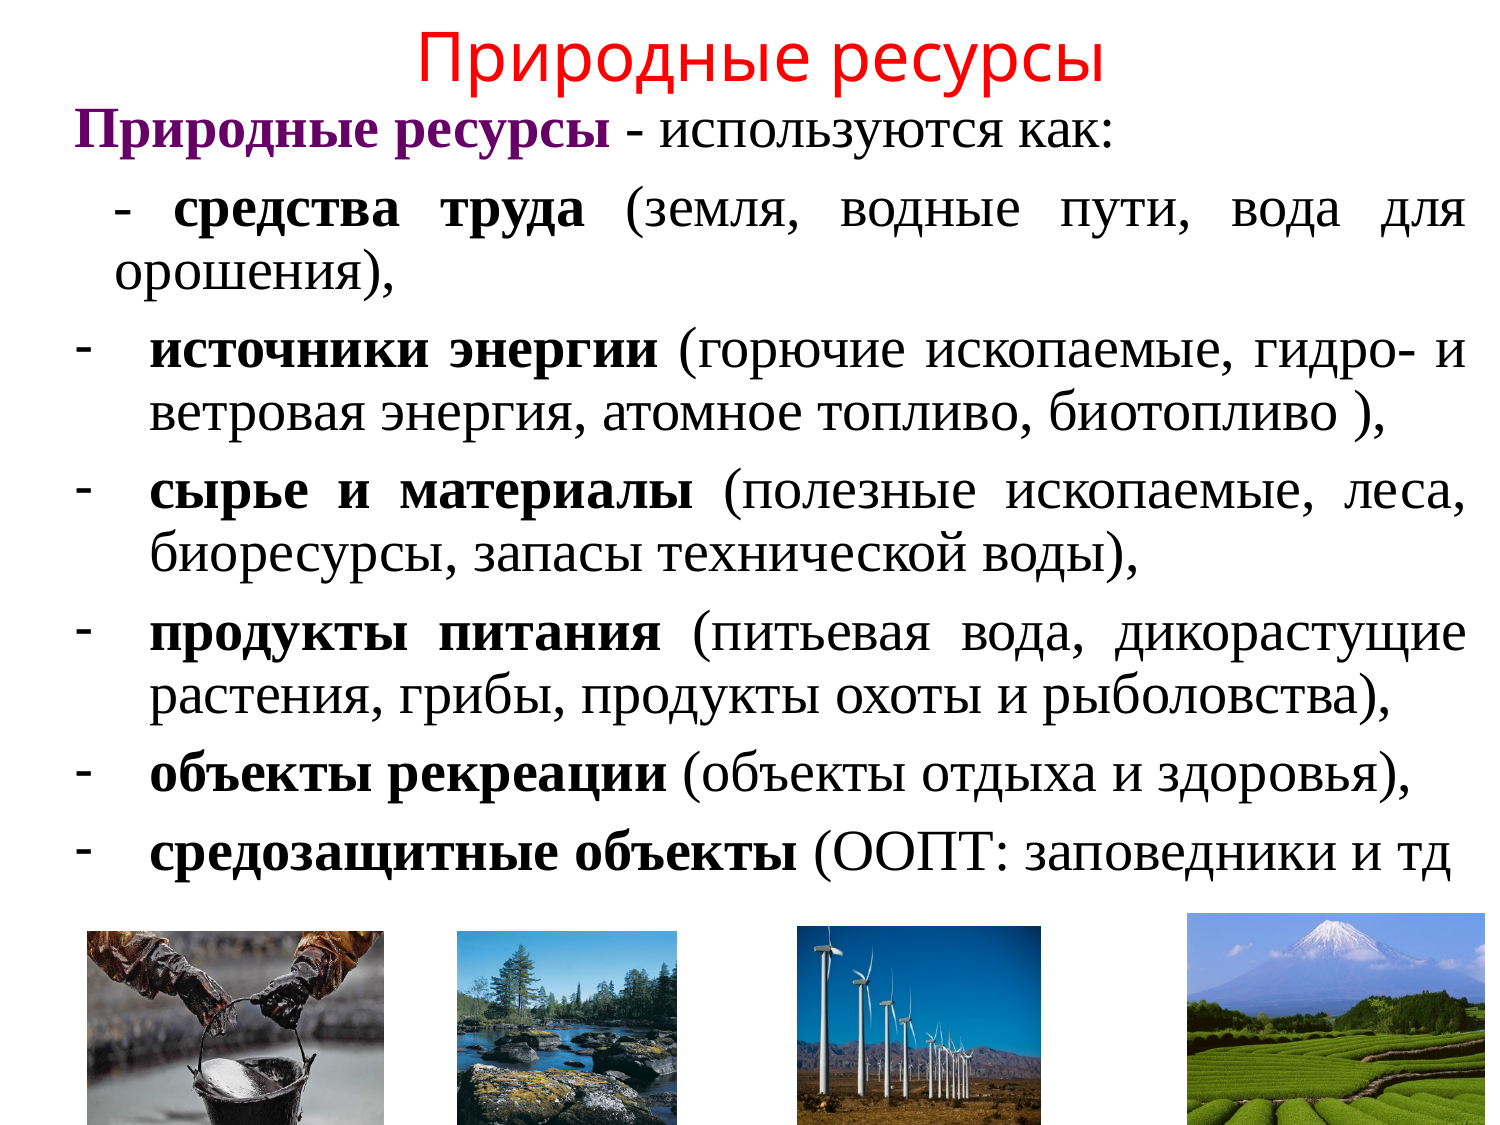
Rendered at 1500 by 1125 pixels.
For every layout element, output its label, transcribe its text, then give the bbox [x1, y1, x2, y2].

picture [457, 931, 677, 1125]
list Природные ресурсы - используются как: - средства труда (земля, водные пути, вода для орошения), источники энергии (горючие ископаемые, гидро- и ветровая энергия, атомное топливо, биотопливо ), сырье и материалы (полезные ископаемые, леса, биоресурсы, запасы технической воды), продукты питания (питьевая вода, дикорастущие растения, грибы, продукты охоты и рыболовства), объекты рекреации (объекты отдыха и здоровья), средозащитные объекты (ООПТ: заповедники и тд [41, 90, 1483, 1125]
title Природные ресурсы [87, 0, 1436, 90]
picture [87, 931, 384, 1125]
picture [1186, 913, 1485, 1125]
picture [797, 926, 1041, 1125]
